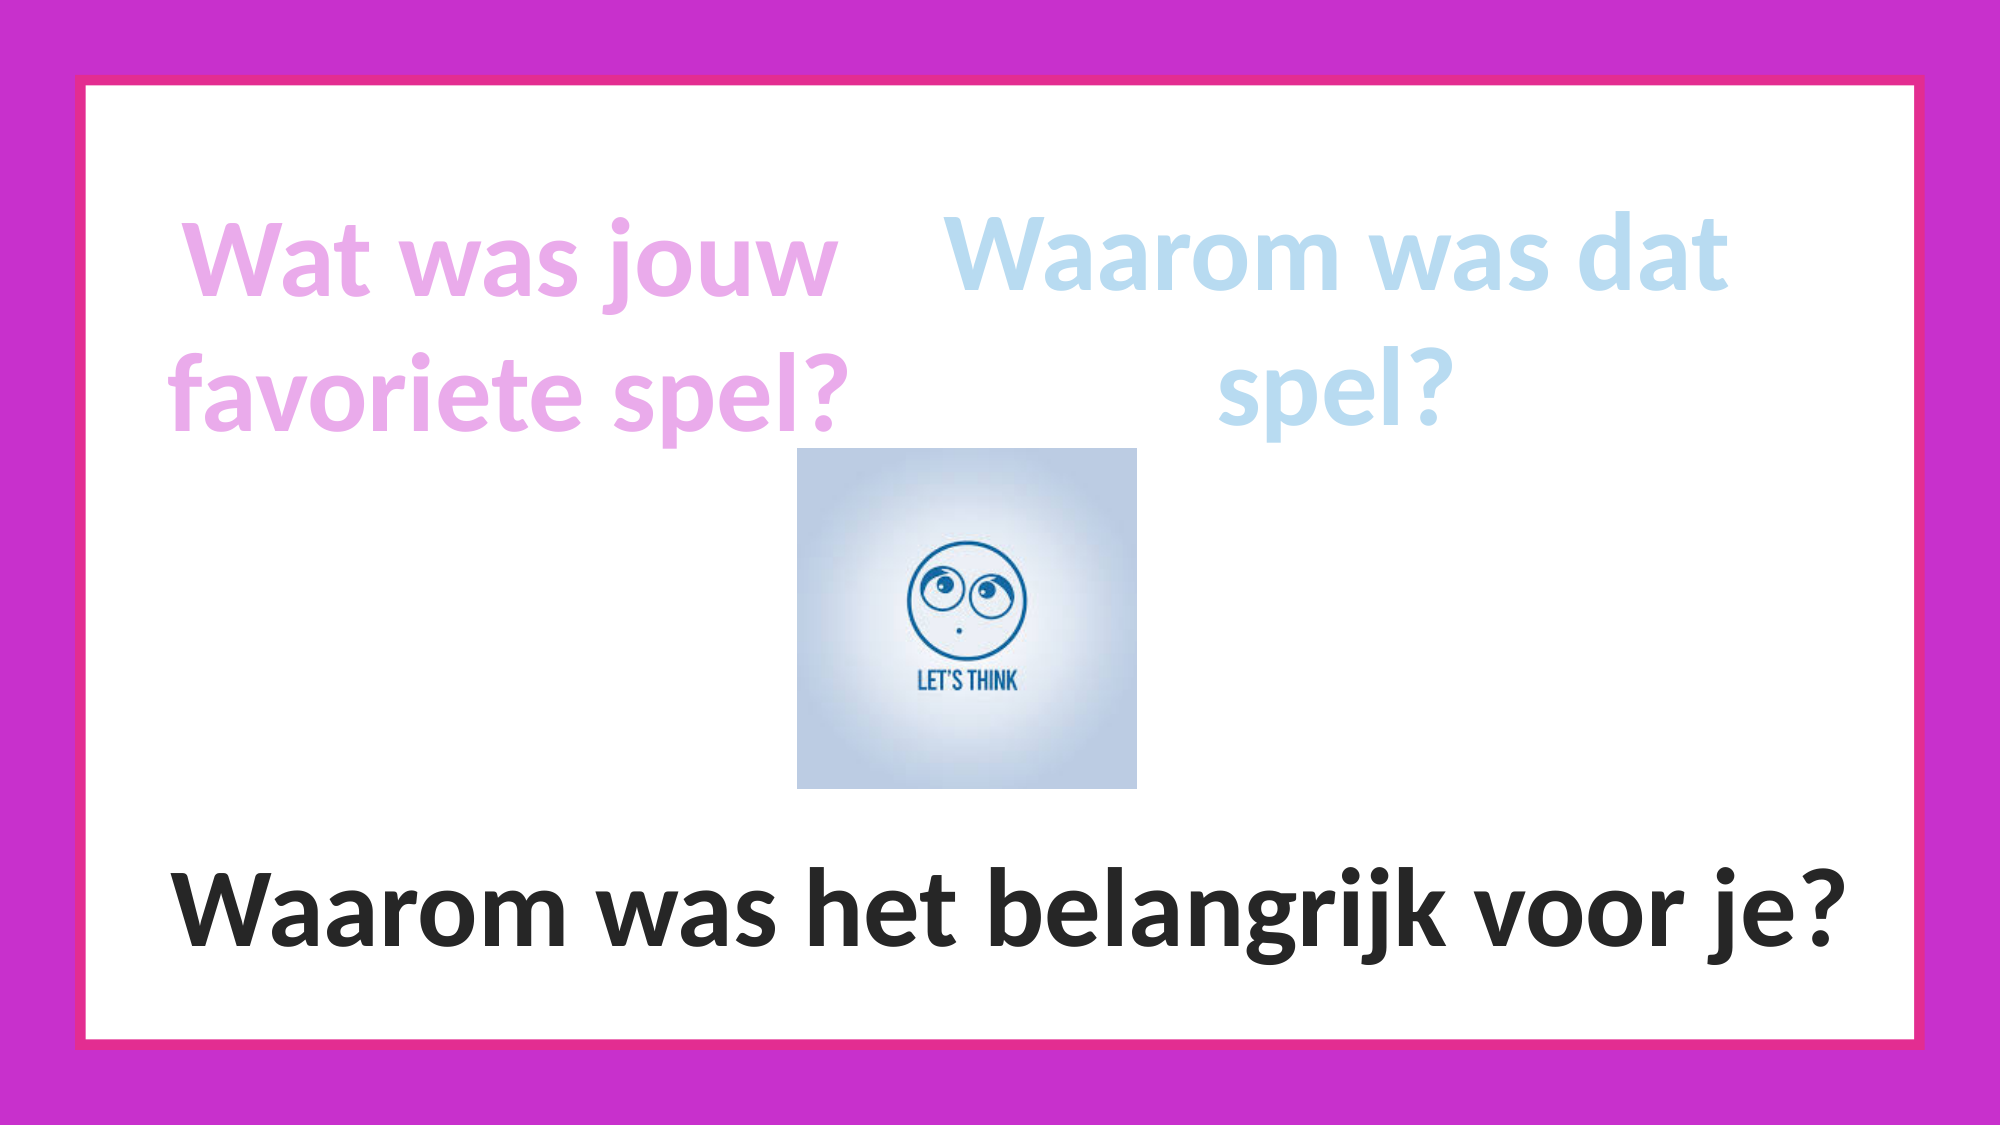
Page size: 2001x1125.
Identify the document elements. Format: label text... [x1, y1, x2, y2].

picture [796, 448, 1138, 789]
text_box Wat was jouw favoriete spel? [10, 176, 836, 462]
text_box Waarom was dat spel? [836, 170, 1838, 455]
text_box Waarom was het belangrijk voor je? [155, 825, 1866, 976]
text_box [84, 84, 1916, 1041]
text_box [0, 0, 2000, 1125]
text_box [74, 74, 1926, 1051]
